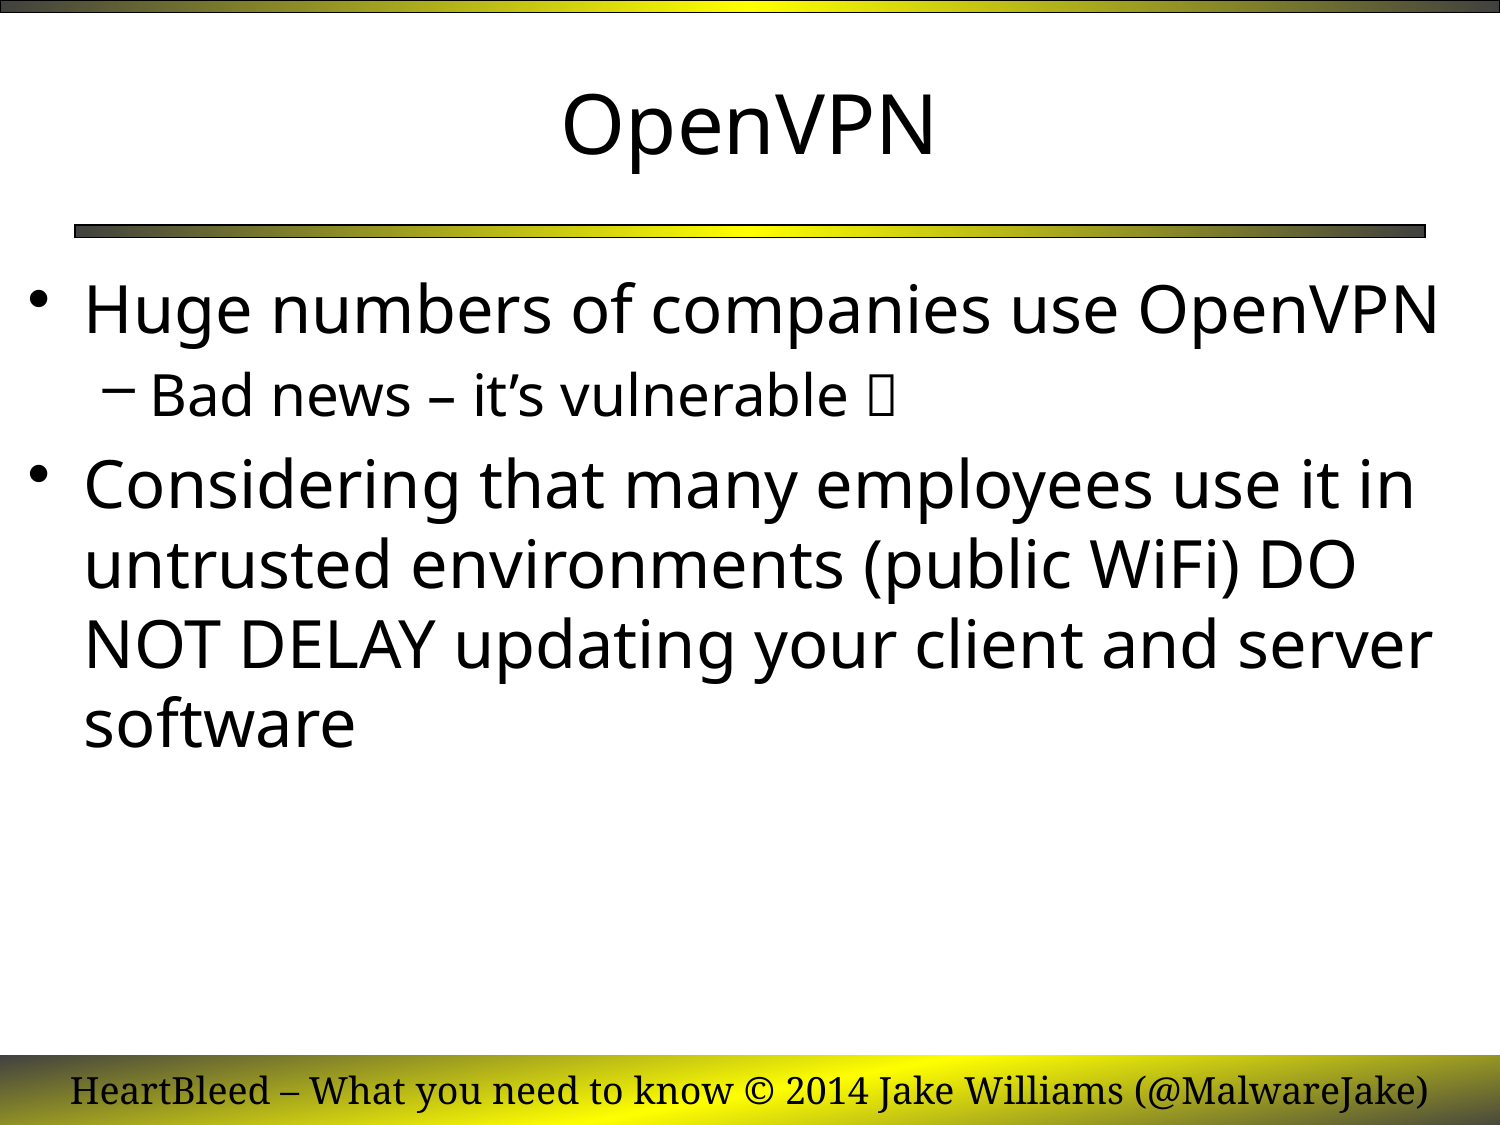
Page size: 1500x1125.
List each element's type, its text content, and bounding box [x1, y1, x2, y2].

title OpenVPN [12, 24, 1488, 219]
list Huge numbers of companies use OpenVPN Bad news – it’s vulnerable  Considering that many employees use it in untrusted environments (public WiFi) DO NOT DELAY updating your client and server software [12, 258, 1488, 1035]
